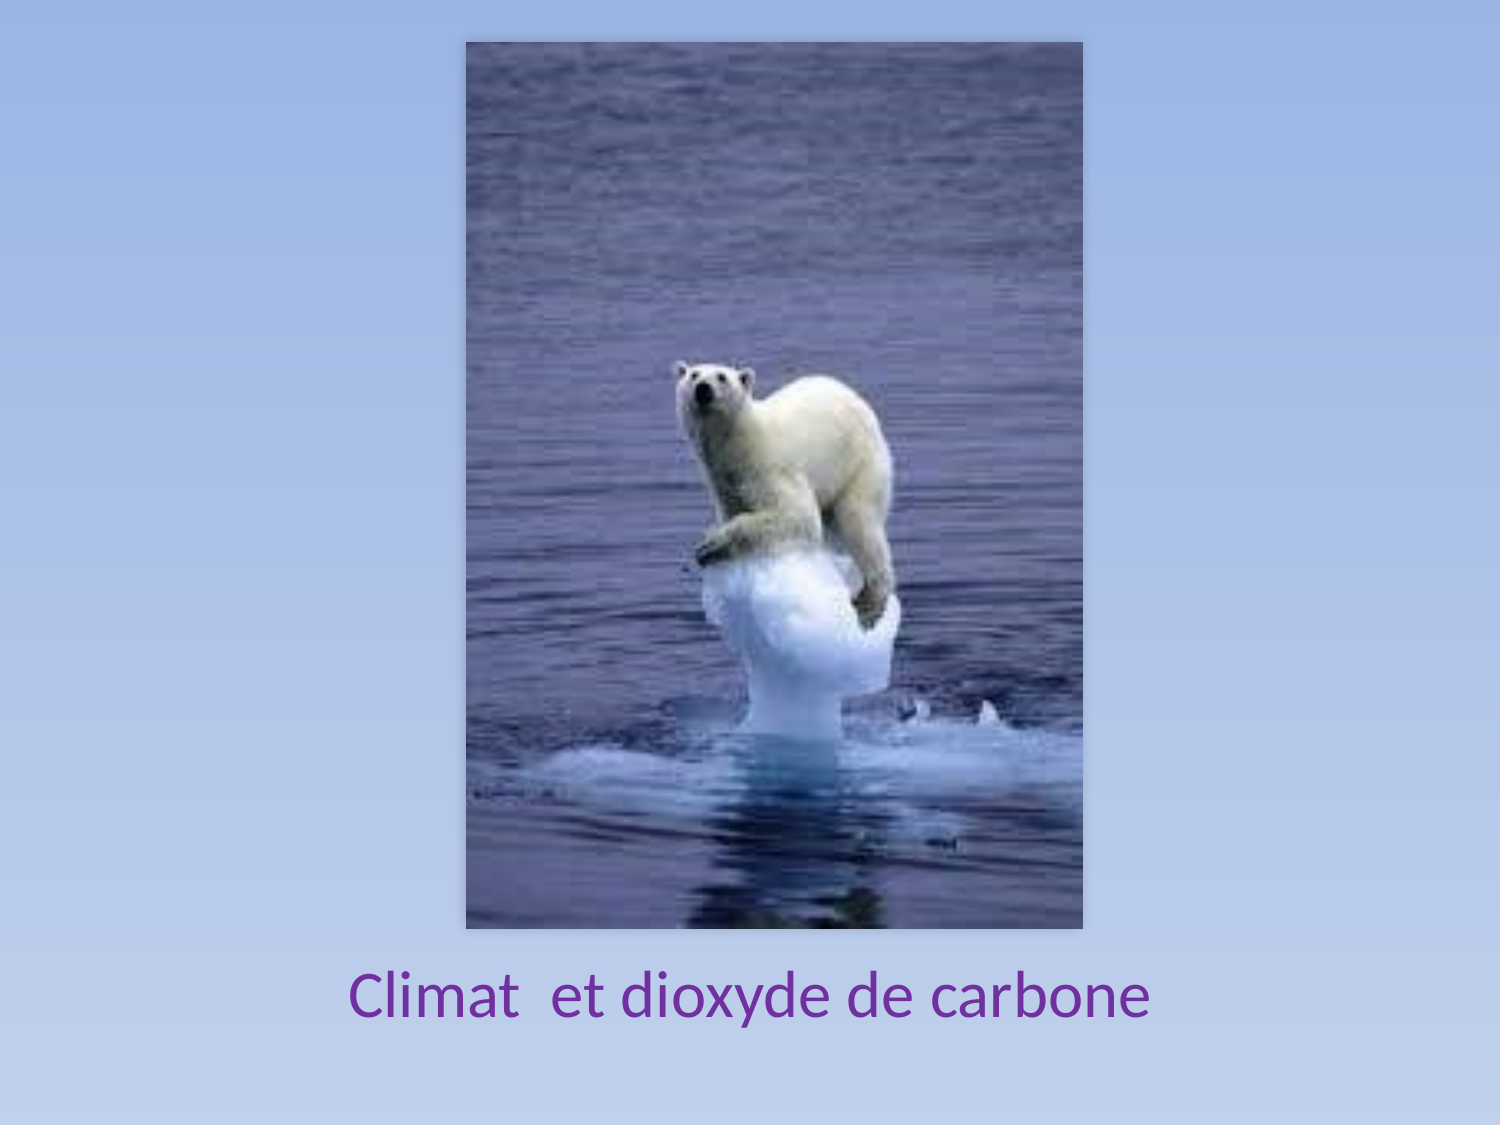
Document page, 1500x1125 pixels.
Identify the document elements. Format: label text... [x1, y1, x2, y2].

footer Climat et dioxyde de carbone [222, 960, 1278, 1021]
picture [466, 42, 1083, 929]
